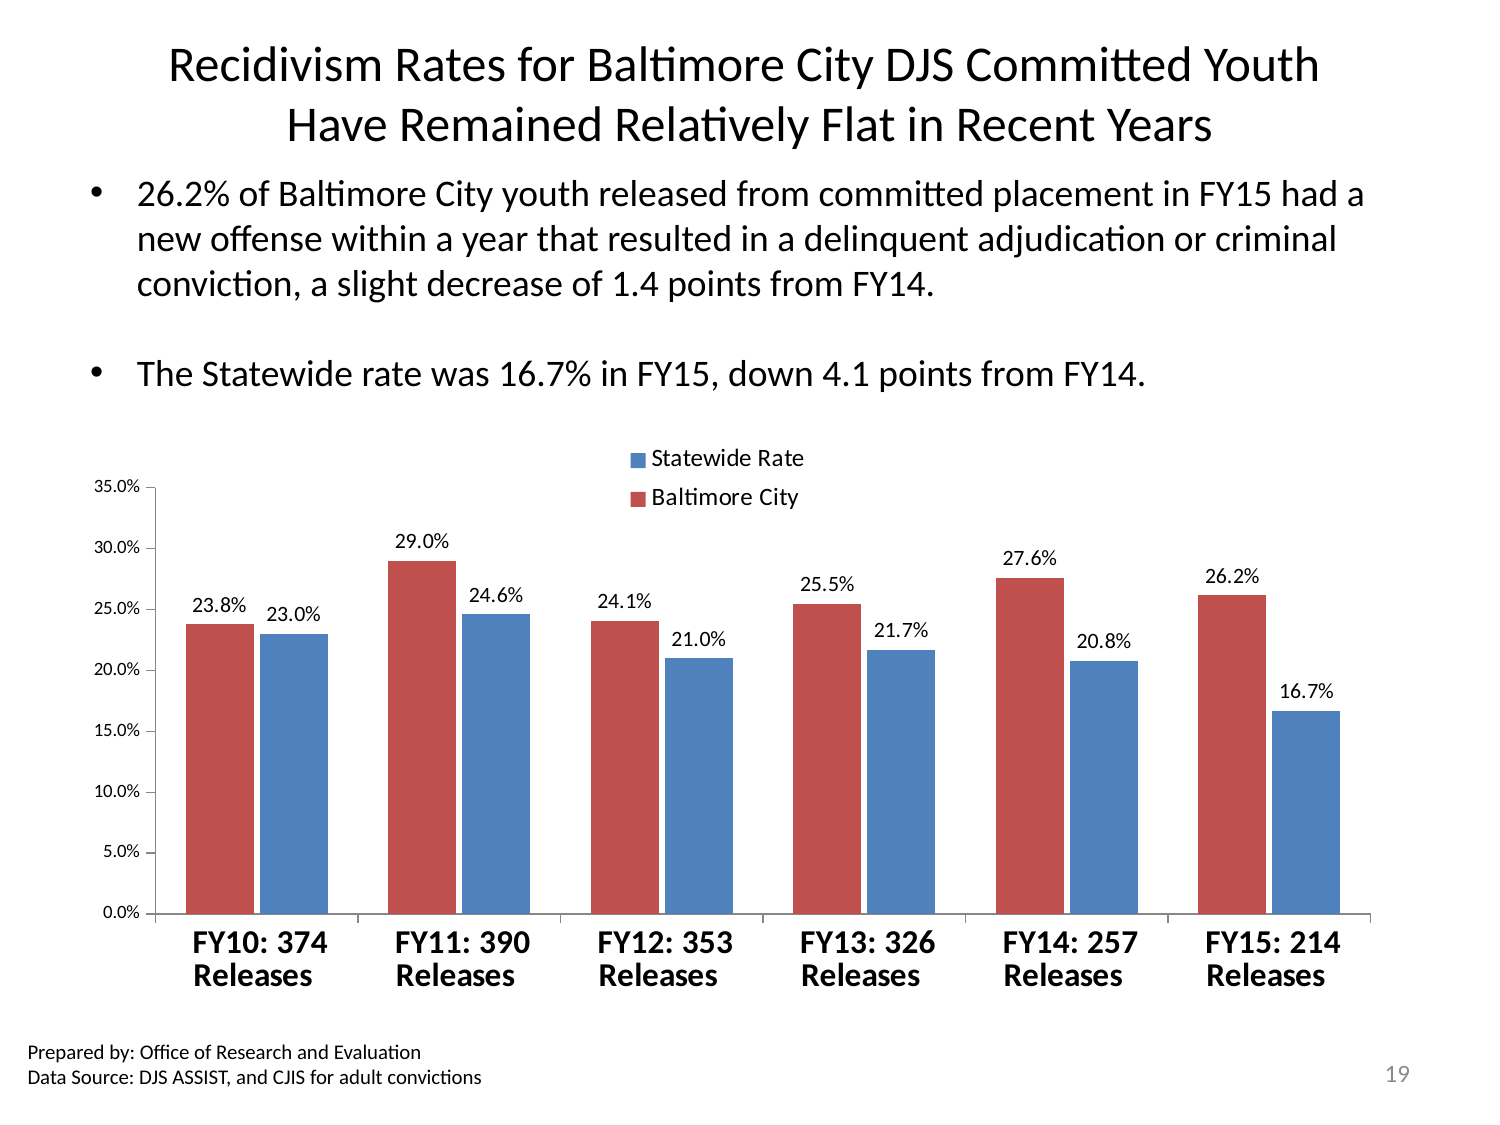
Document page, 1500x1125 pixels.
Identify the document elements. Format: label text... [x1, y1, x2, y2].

title Recidivism Rates for Baltimore City DJS Committed Youth Have Remained Relatively Flat in Recent Years [0, 45, 1500, 138]
chart [74, 424, 1401, 1026]
slide_number 19 [1074, 1042, 1425, 1103]
text_box Prepared by: Office of Research and Evaluation Data Source: DJS ASSIST, and CJIS for adult convictions [12, 1024, 525, 1103]
text_box 26.2% of Baltimore City youth released from committed placement in FY15 had a new offense within a year that resulted in a delinquent adjudication or criminal conviction, a slight decrease of 1.4 points from FY14. The Statewide rate was 16.7% in FY15, down 4.1 points from FY14. [74, 174, 1438, 388]
